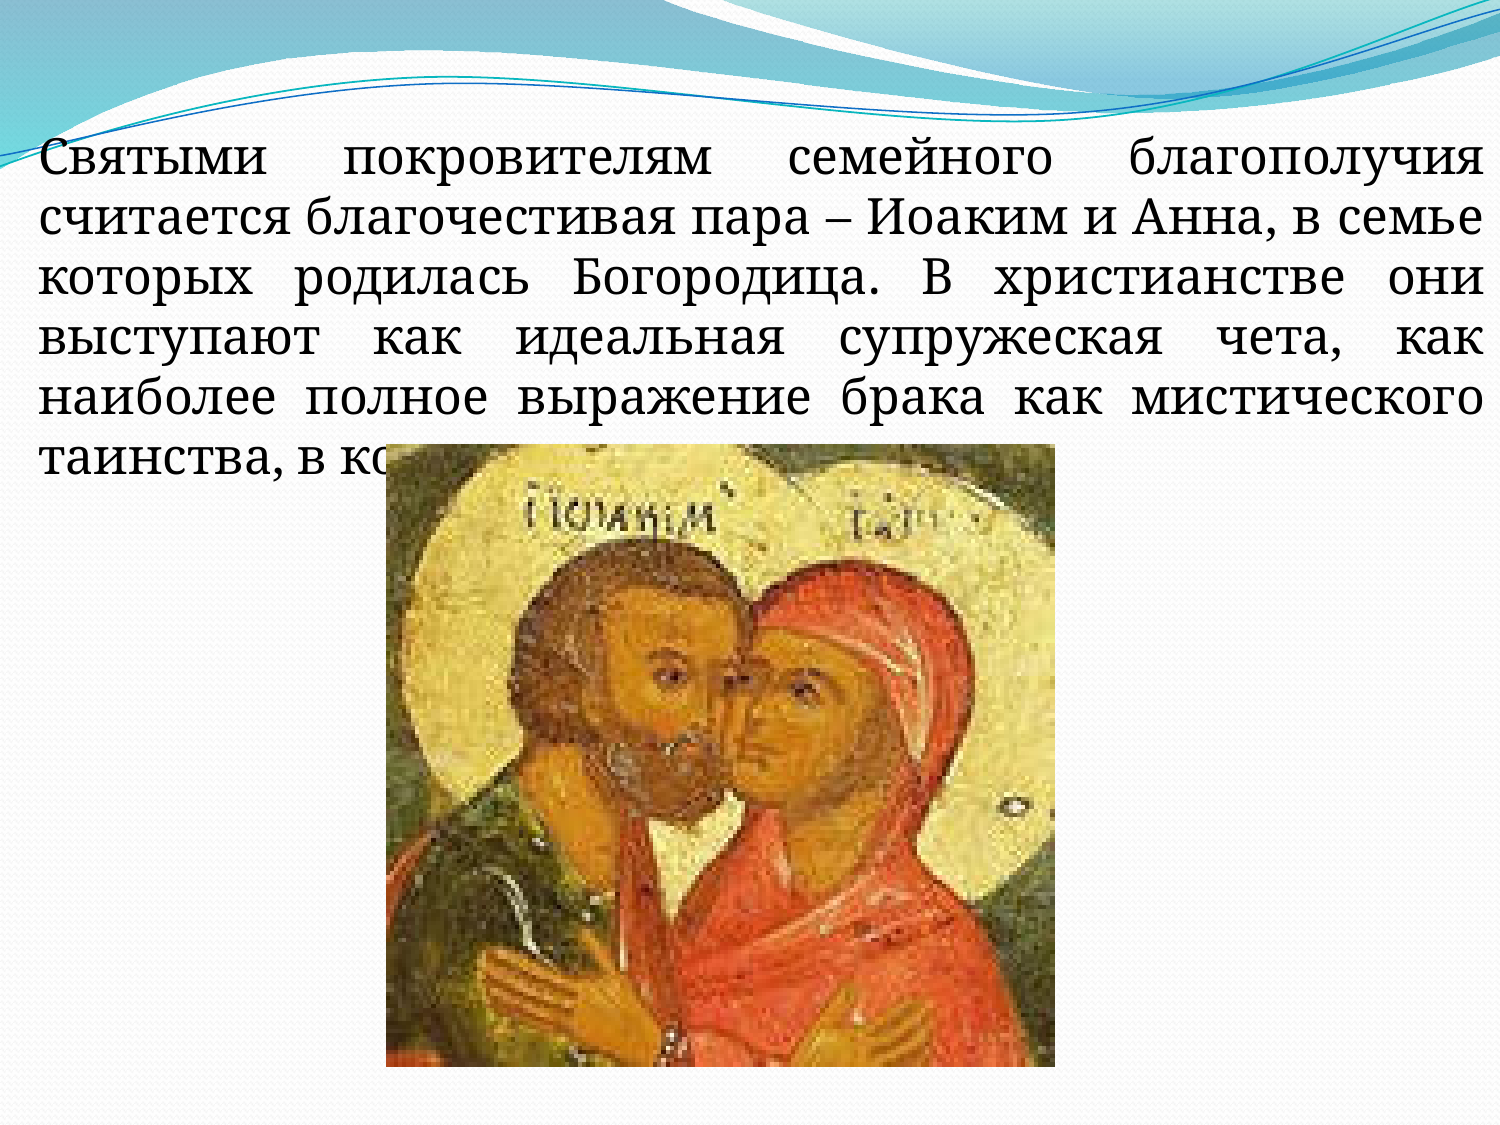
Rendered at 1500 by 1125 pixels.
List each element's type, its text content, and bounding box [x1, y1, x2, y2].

text_box Святыми покровителям семейного благополучия считается благочестивая пара – Иоаким и Анна, в семье которых родилась Богородица. В христианстве они выступают как идеальная супружеская чета, как наиболее полное выражение брака как мистического таинства, в котором присутствует чудо. [23, 117, 1500, 792]
picture [386, 444, 1055, 1067]
